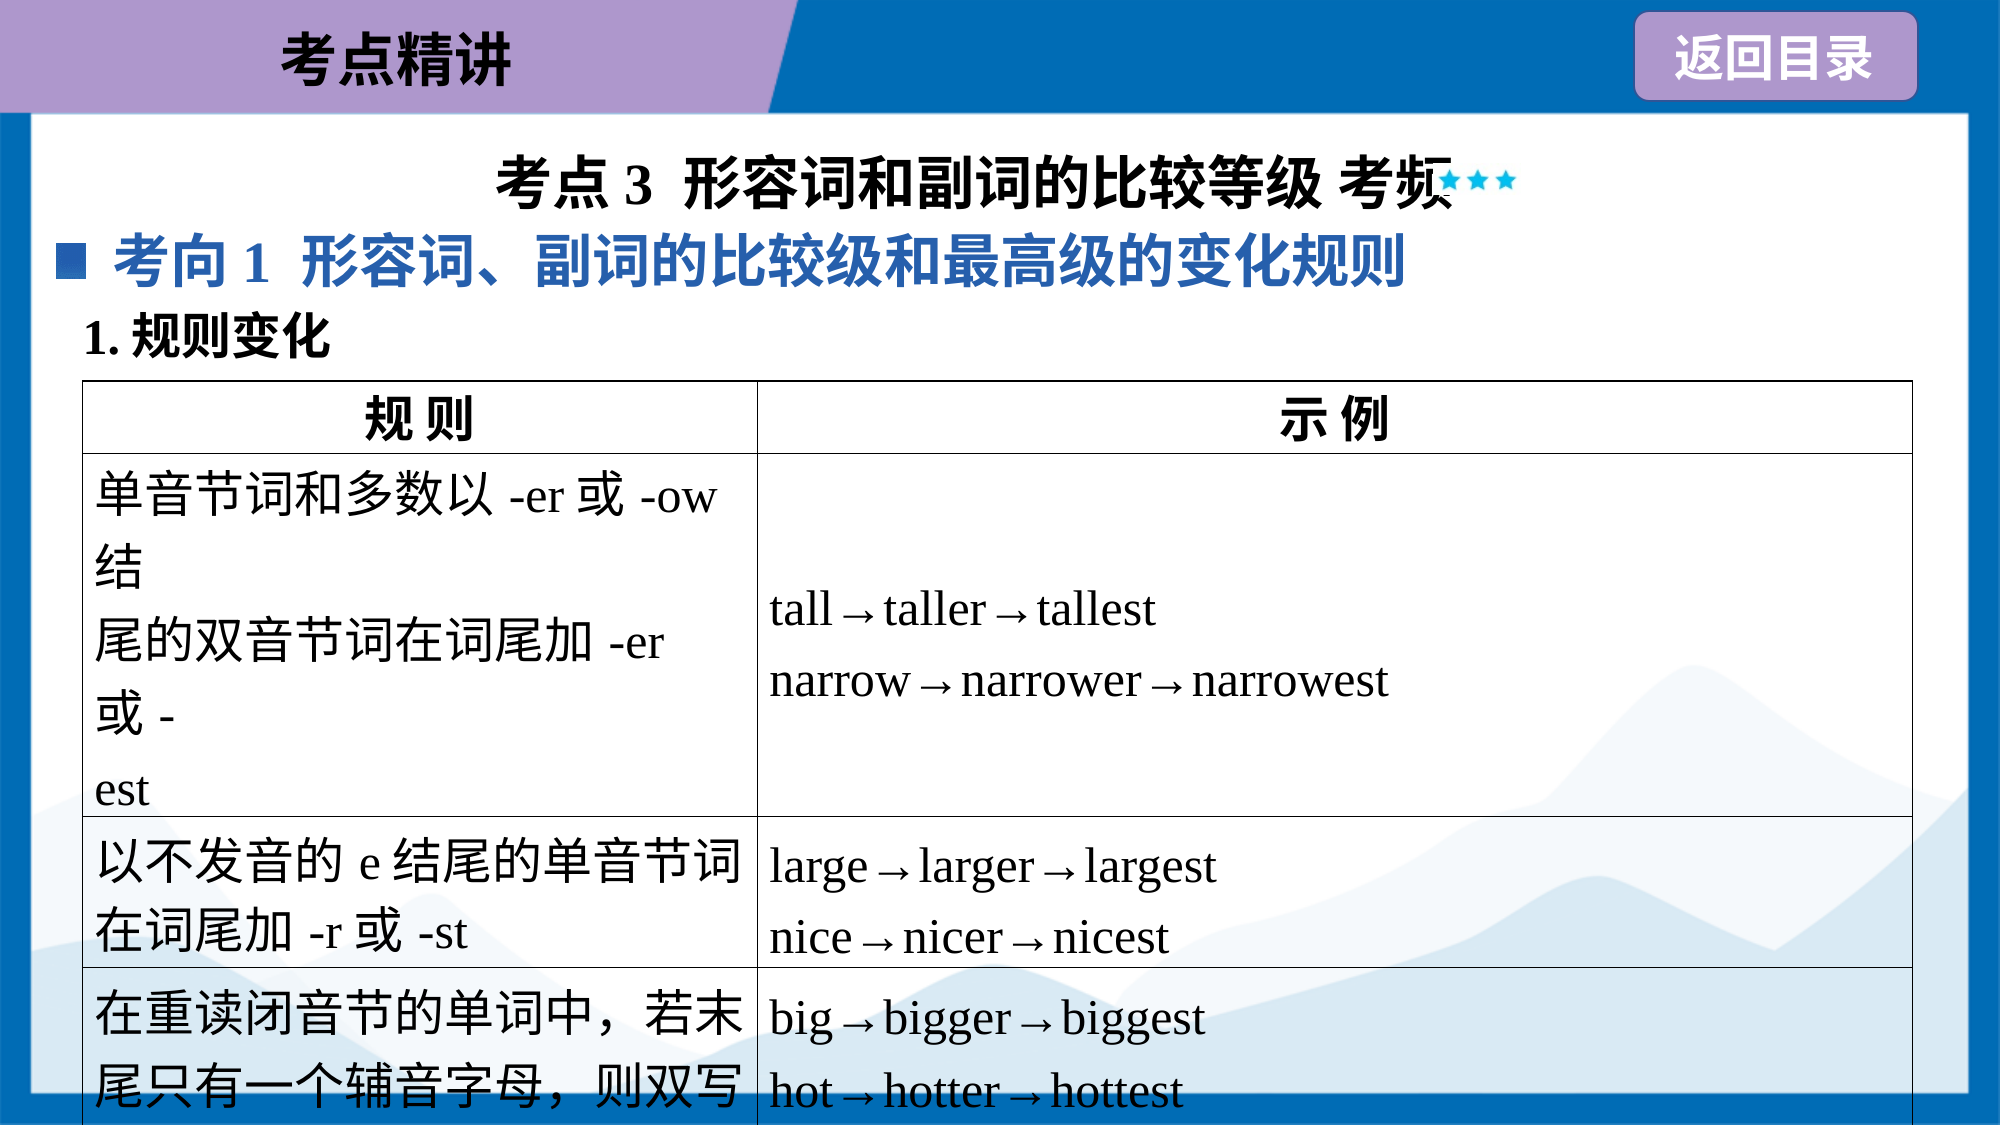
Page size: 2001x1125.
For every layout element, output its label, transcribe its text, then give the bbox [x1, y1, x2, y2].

table_cell large→larger→largest nice→nicer→nicest [758, 817, 1912, 967]
table_header 示 例 [758, 382, 1912, 453]
text_box 1.规则变化 [82, 295, 1917, 360]
table_cell 在重读闭音节的单词中，若末 尾只有一个辅音字母，则双写 该辅音字母,再加-er或-est [83, 968, 757, 1125]
picture [0, 0, 2000, 1125]
table_header 规 则 [83, 382, 757, 453]
table_cell 以不发音的e结尾的单音节词 在词尾加-r或-st [83, 817, 757, 967]
table_cell tall→taller→tallest narrow→narrower→narrowest [758, 454, 1912, 816]
text_box 考点3 形容词和副词的比较等级 考频 . [82, 144, 1918, 215]
table_cell 单音节词和多数以-er或-ow结 尾的双音节词在词尾加-er或- est [83, 454, 757, 816]
text_box 考向1 形容词、副词的比较级和最高级的变化规则 [112, 223, 1917, 294]
table_cell big→bigger→biggest hot→hotter→hottest fat→fatter→fattest [758, 968, 1912, 1125]
